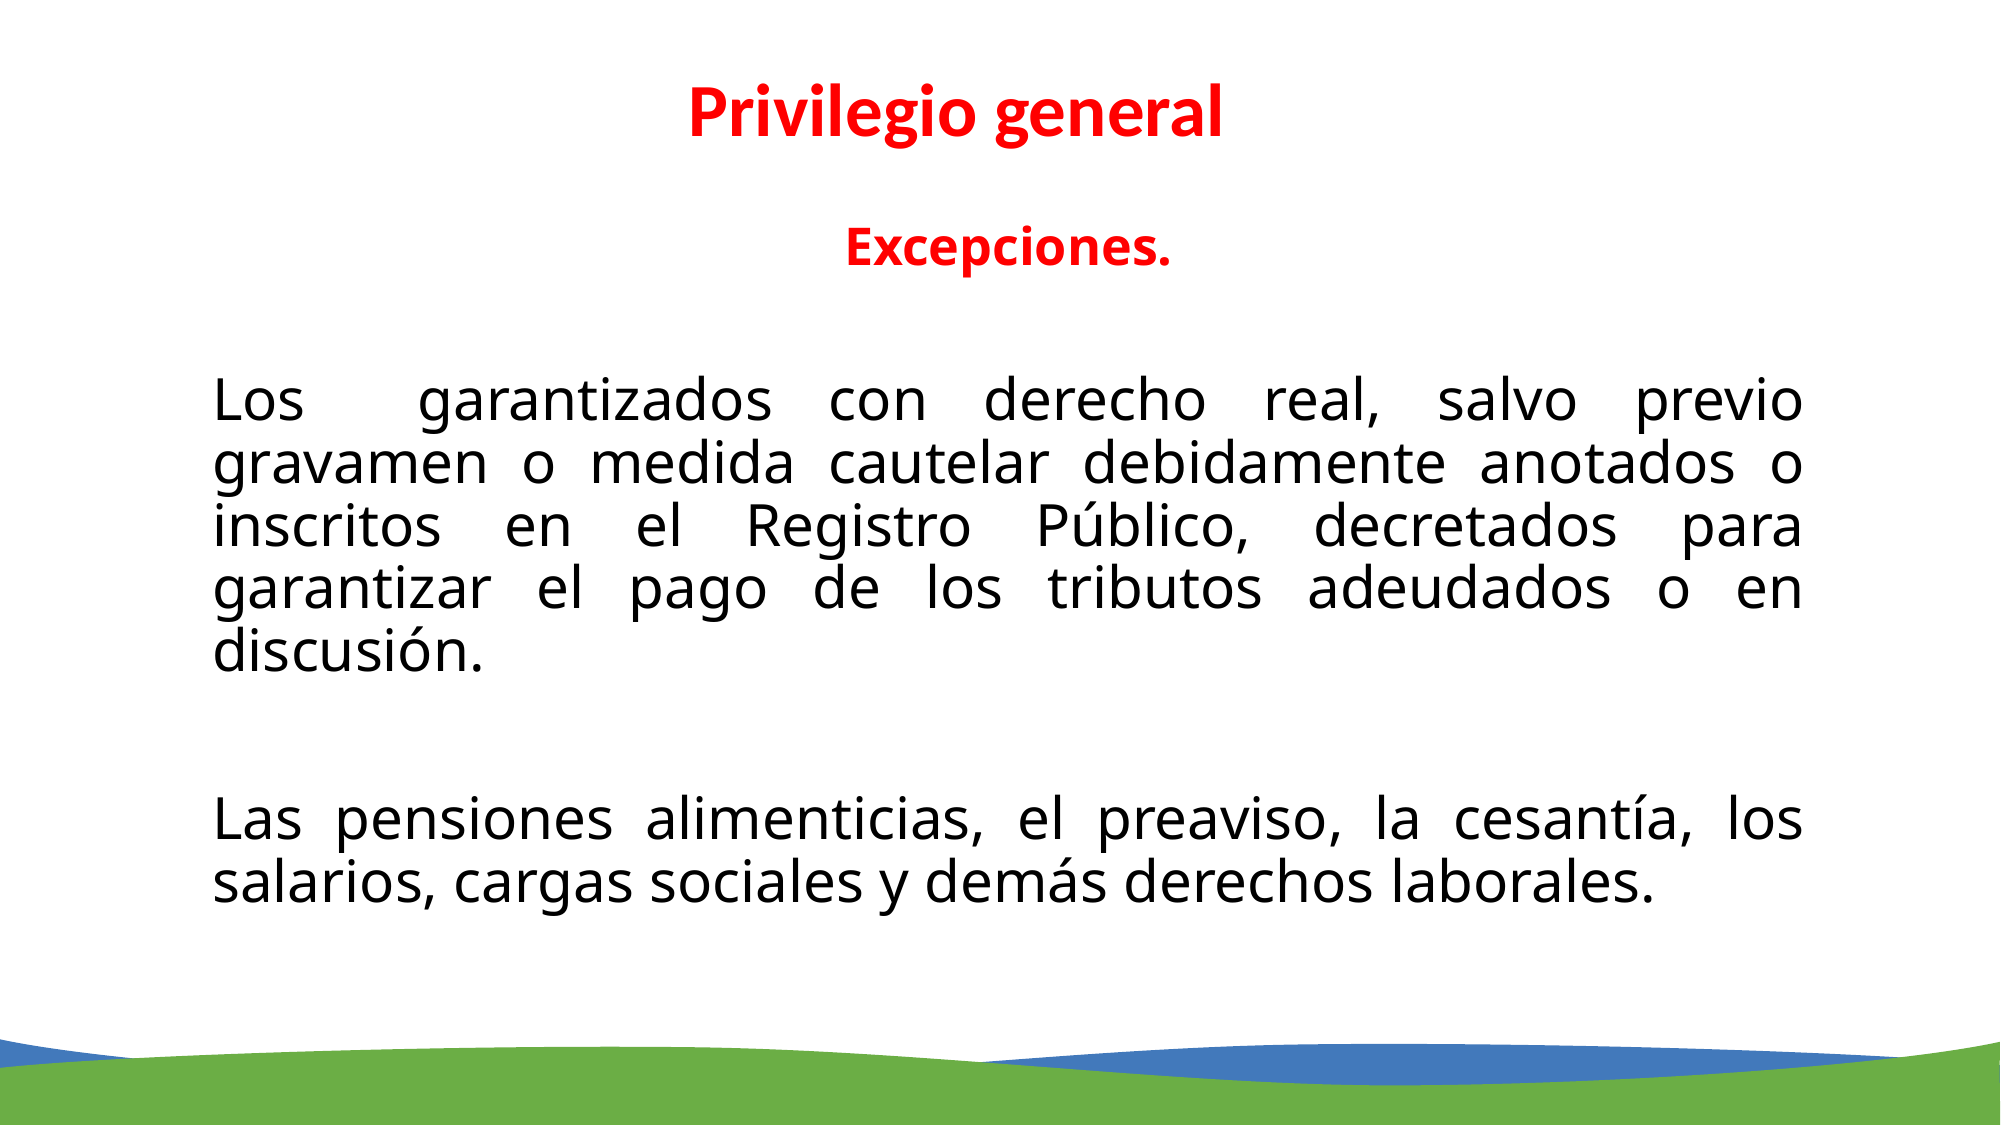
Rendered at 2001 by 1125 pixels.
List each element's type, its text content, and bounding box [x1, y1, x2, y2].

title Privilegio general [673, 44, 1457, 181]
text_box Excepciones. Los garantizados con derecho real, salvo previo gravamen o medida cautelar debidamente anotados o inscritos en el Registro Público, decretados para garantizar el pago de los tributos adeudados o en discusión. Las pensiones alimenticias, el preaviso, la cesantía, los salarios, cargas sociales y demás derechos laborales. [197, 213, 1820, 931]
